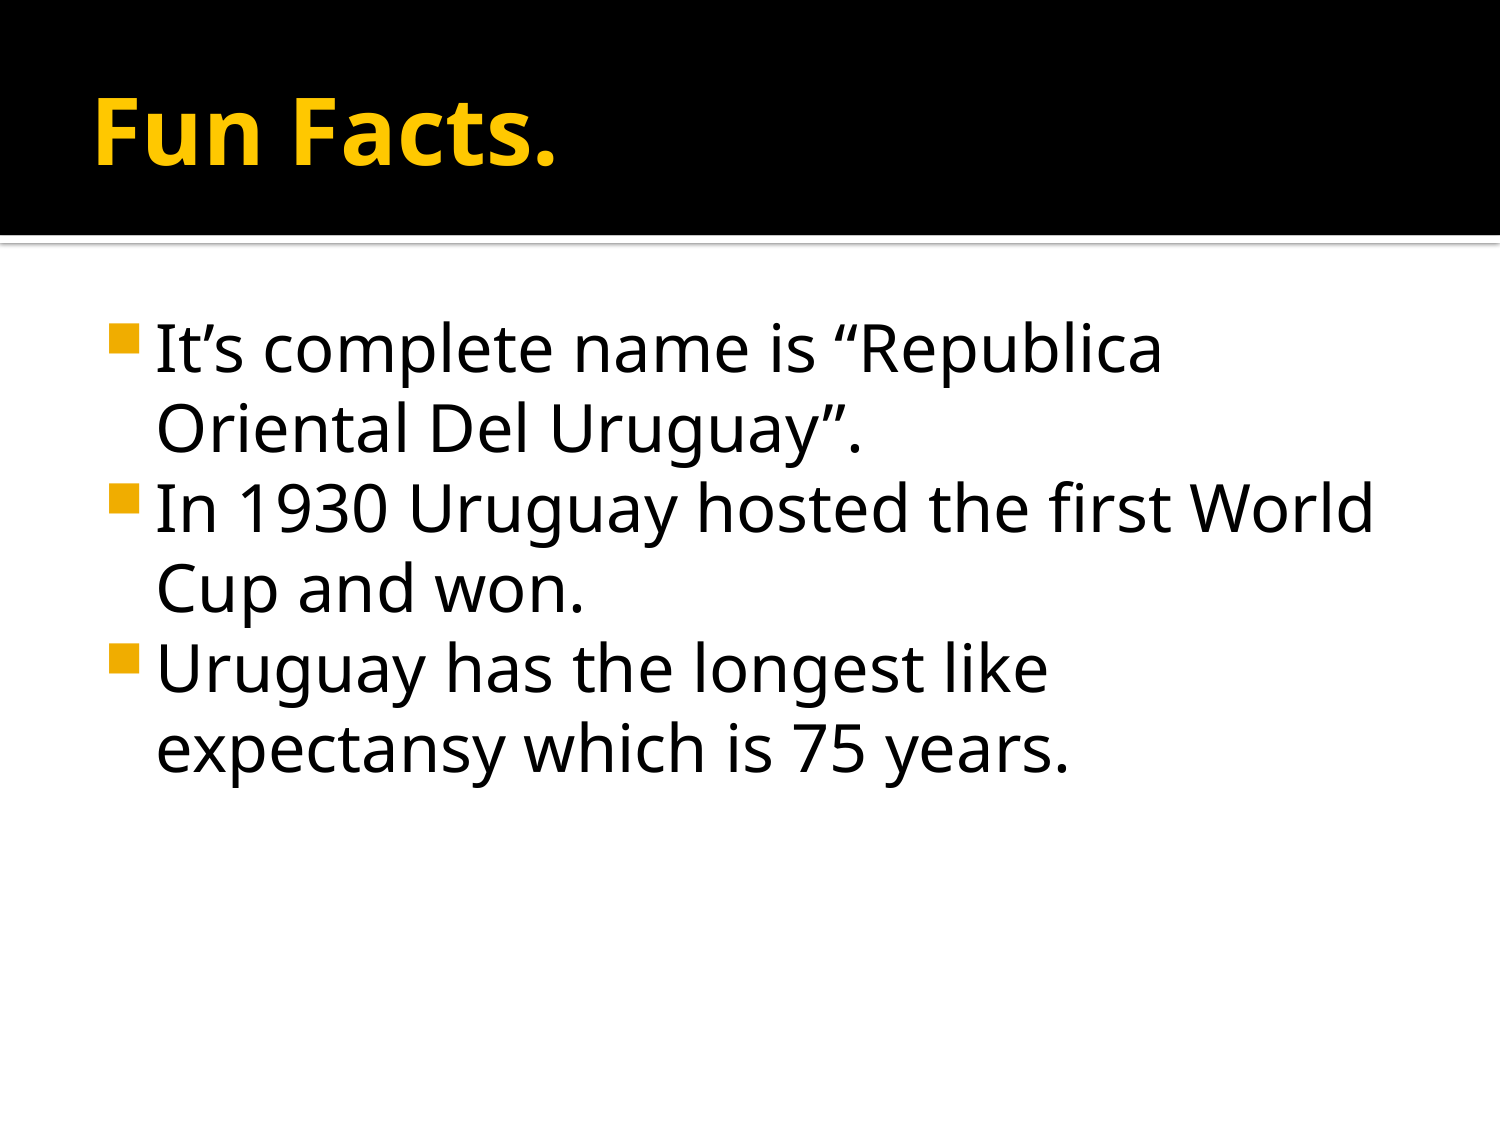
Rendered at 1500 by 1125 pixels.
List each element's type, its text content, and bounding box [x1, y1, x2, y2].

list It’s complete name is “Republica Oriental Del Uruguay”. In 1930 Uruguay hosted the first World Cup and won. Uruguay has the longest like expectansy which is 75 years. [74, 290, 1426, 1051]
title Fun Facts. [75, 25, 1425, 231]
